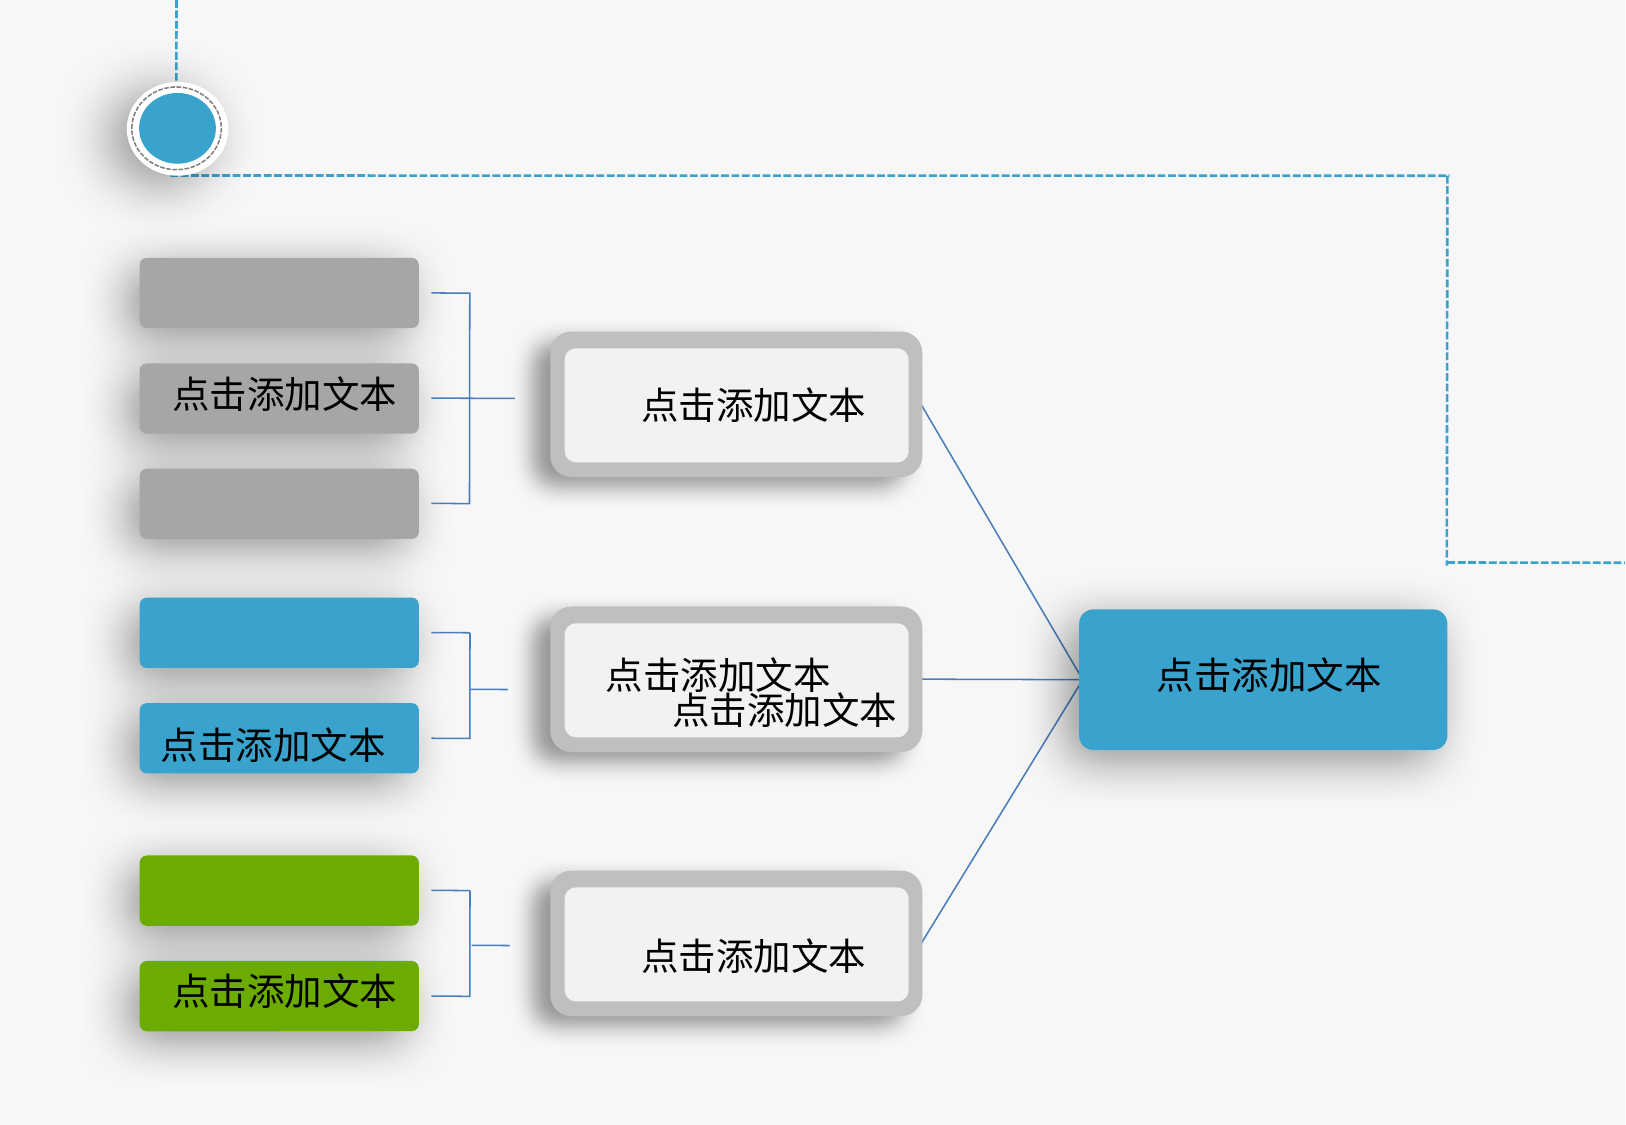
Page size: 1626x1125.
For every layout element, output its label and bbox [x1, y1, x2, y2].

text_box [139, 702, 420, 774]
text_box [139, 855, 420, 927]
text_box [139, 960, 420, 1032]
text_box [558, 339, 915, 469]
text_box [913, 689, 1083, 956]
text_box [126, 81, 229, 176]
text_box [139, 363, 420, 434]
text_box [139, 257, 420, 329]
text_box [1078, 609, 1448, 751]
text_box [139, 597, 420, 669]
text_box [558, 614, 915, 744]
text_box [139, 468, 420, 540]
text_box [558, 878, 915, 1009]
text_box [913, 392, 1083, 677]
